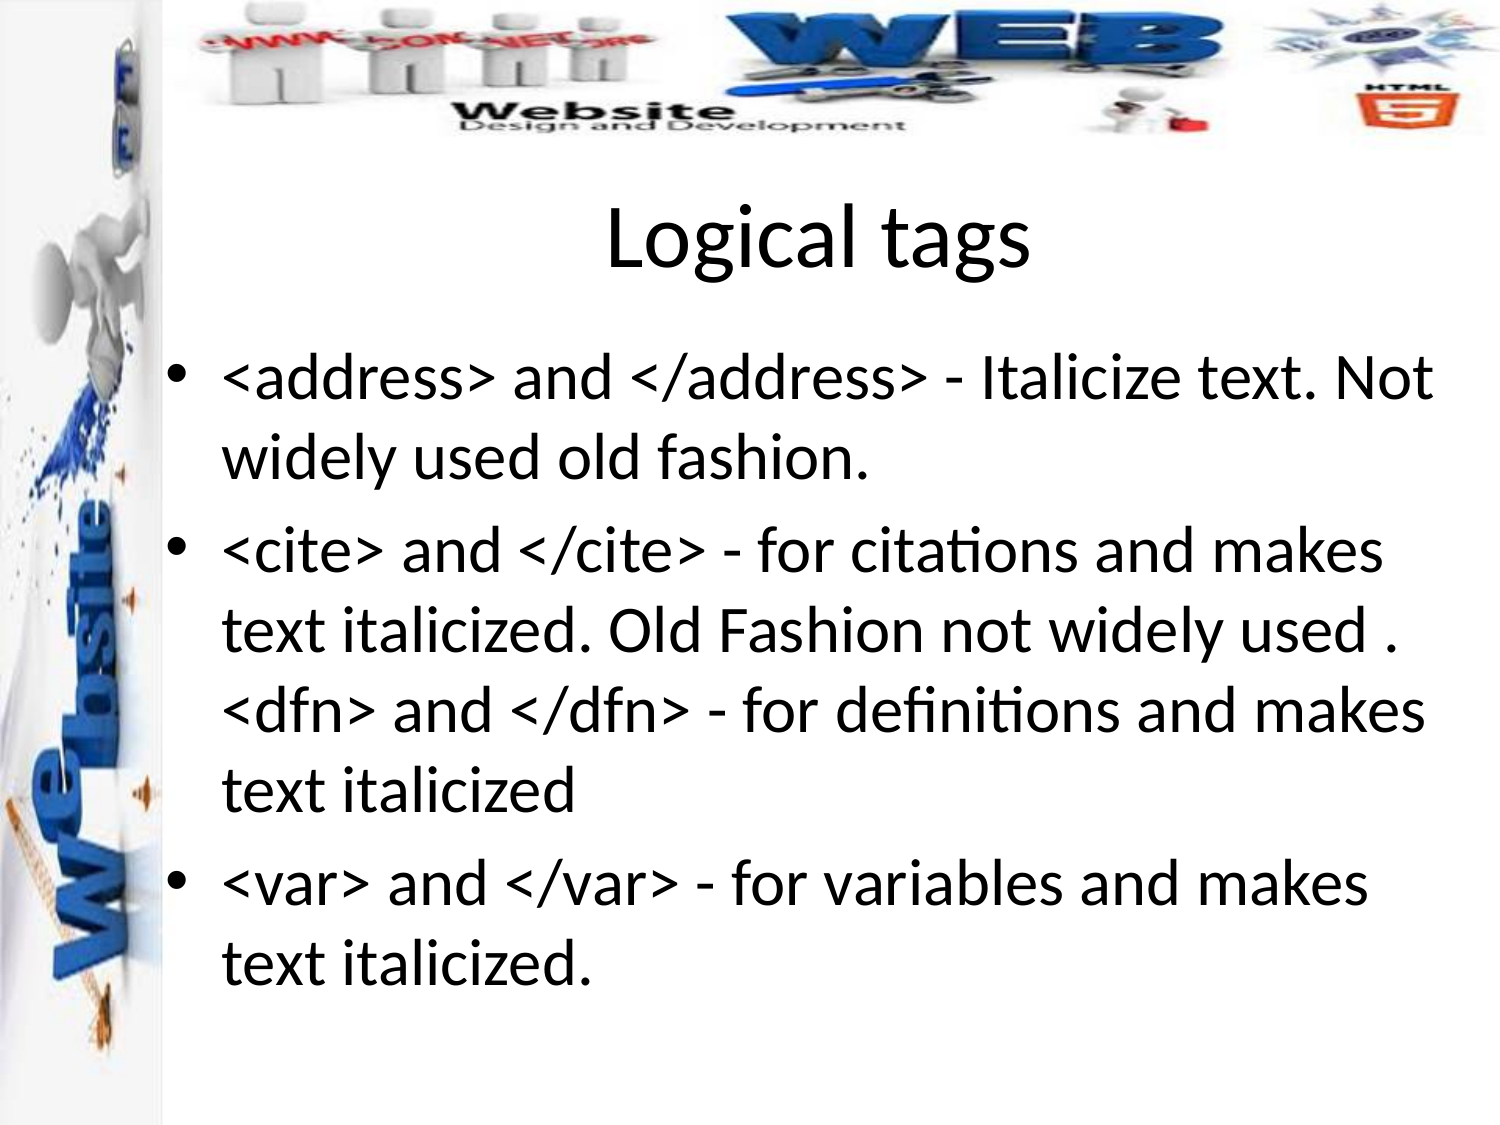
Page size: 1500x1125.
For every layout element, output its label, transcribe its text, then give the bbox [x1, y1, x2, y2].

picture [0, 0, 1500, 1125]
list <address> and </address> - Italicize text. Not widely used old fashion. <cite> and </cite> - for citations and makes text italicized. Old Fashion not widely used . <dfn> and </dfn> - for definitions and makes text italicized <var> and </var> - for variables and makes text italicized. [150, 324, 1500, 1125]
title Logical tags [144, 137, 1495, 325]
